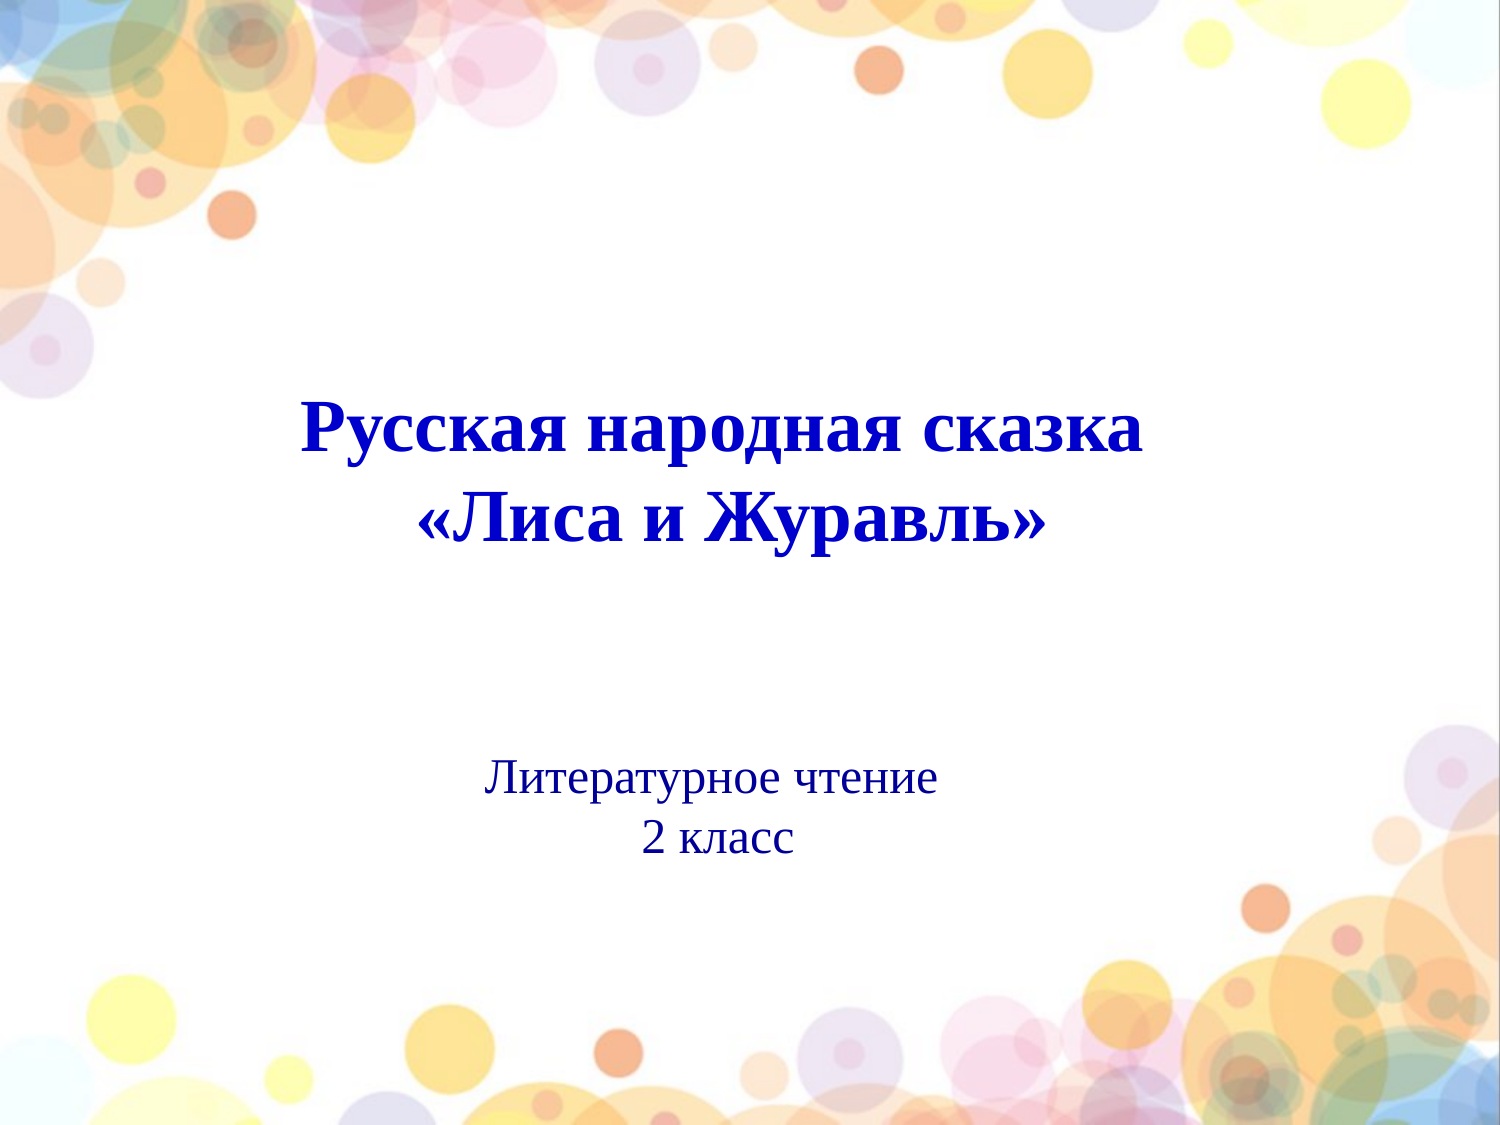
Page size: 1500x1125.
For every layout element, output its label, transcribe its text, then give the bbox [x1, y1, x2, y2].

text_box Литературное чтение 2 класс [469, 735, 966, 871]
text_box Русская народная сказка «Лиса и Журавль» [76, 369, 1388, 565]
